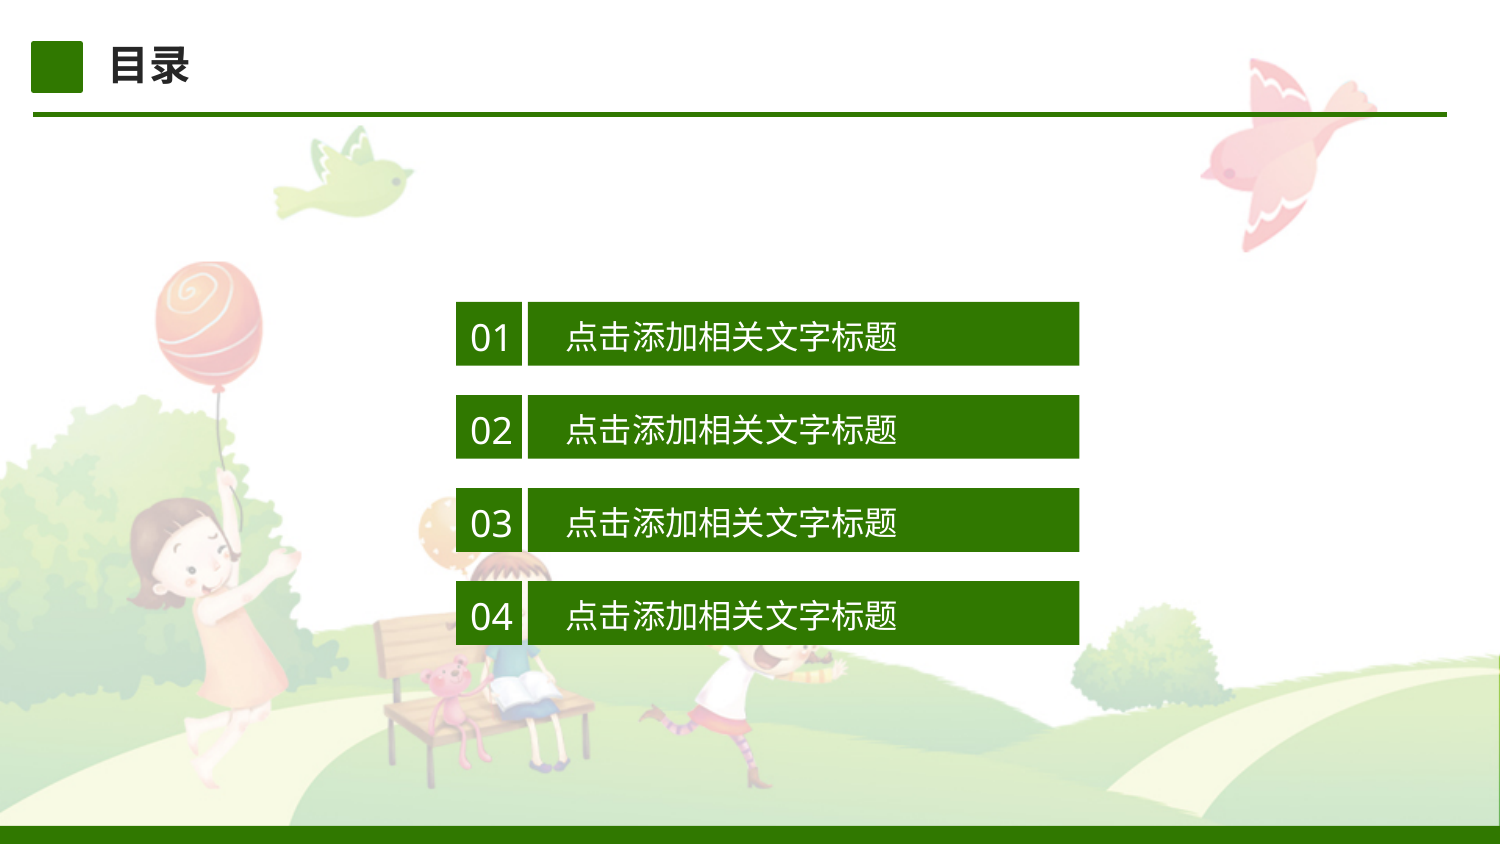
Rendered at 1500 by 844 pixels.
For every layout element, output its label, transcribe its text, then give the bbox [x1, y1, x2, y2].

text_box [454, 300, 524, 368]
text_box [31, 41, 83, 93]
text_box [527, 580, 1080, 646]
text_box 01 [455, 306, 522, 367]
text_box 02 [455, 399, 522, 460]
text_box [454, 486, 524, 554]
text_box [527, 487, 1080, 553]
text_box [527, 301, 1080, 366]
text_box [0, 824, 1500, 844]
text_box 04 [455, 585, 522, 646]
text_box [527, 394, 1080, 460]
text_box [454, 393, 524, 461]
text_box 03 [455, 492, 522, 553]
picture [0, 0, 1500, 824]
text_box [454, 579, 524, 647]
text_box 目录 [92, 31, 206, 97]
